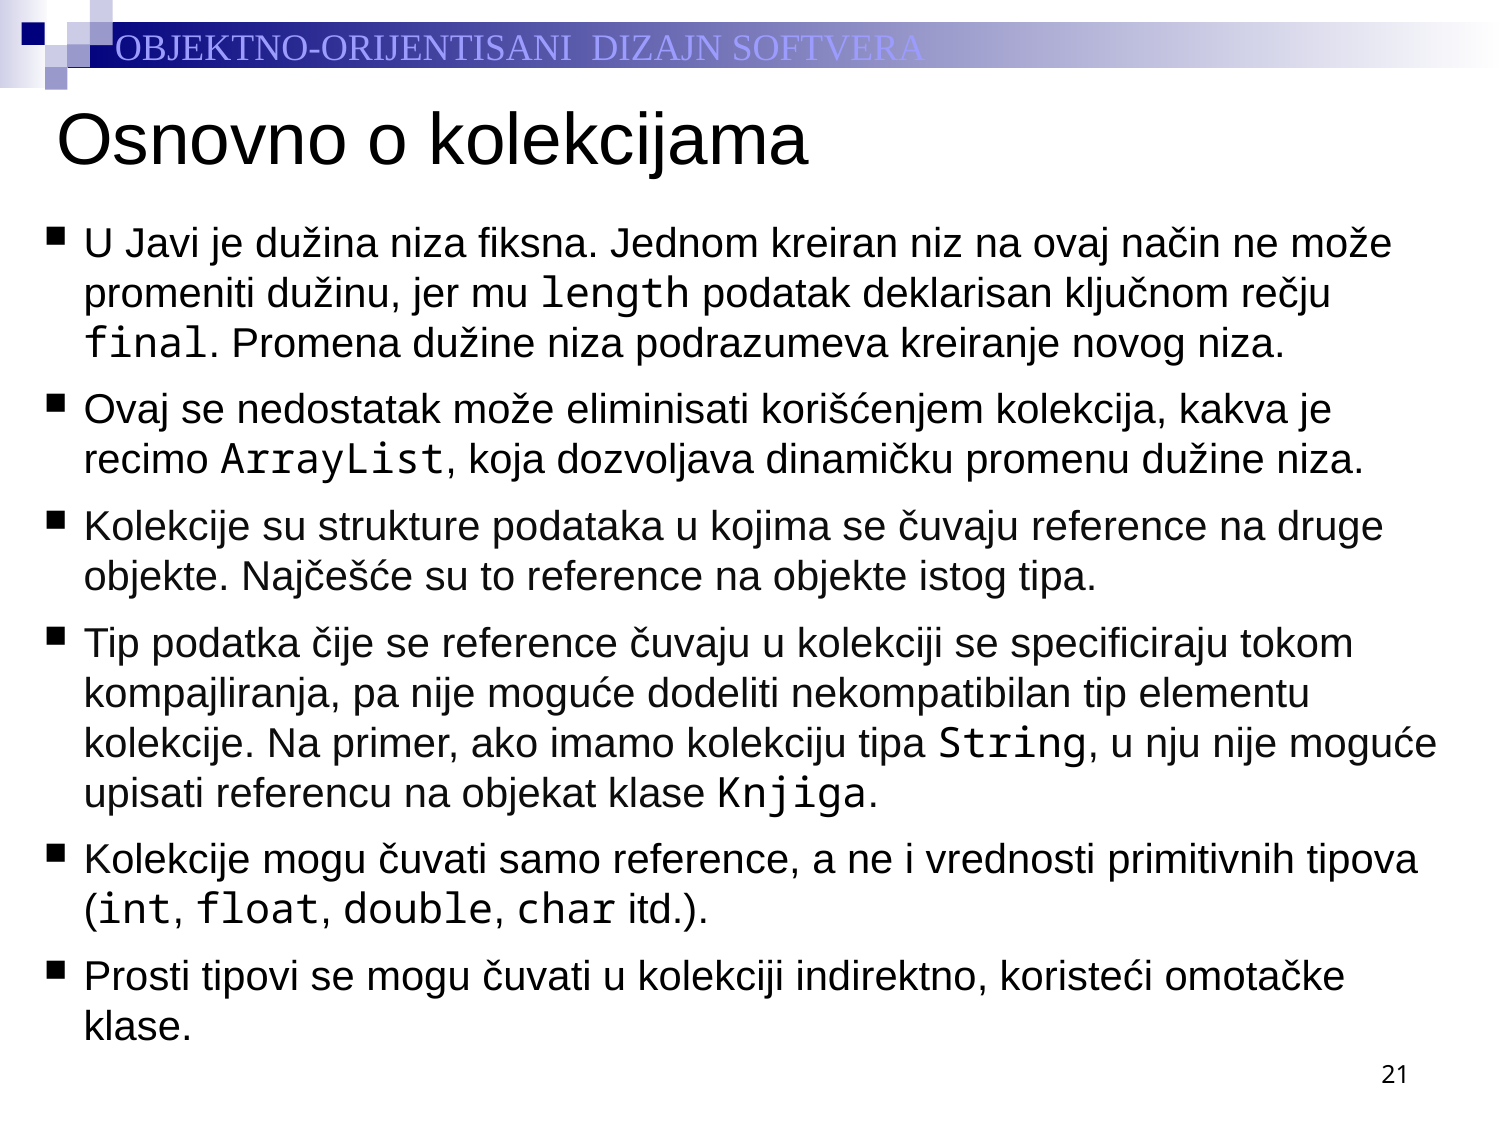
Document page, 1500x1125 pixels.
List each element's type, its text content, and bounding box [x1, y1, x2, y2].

text_box U Javi je dužina niza fiksna. Jednom kreiran niz na ovaj način ne može promeniti dužinu, jer mu length podatak deklarisan ključnom rečju final. Promena dužine niza podrazumeva kreiranje novog niza. Ovaj se nedostatak može eliminisati korišćenjem kolekcija, kakva je recimo ArrayList, koja dozvoljava dinamičku promenu dužine niza. Kolekcije su strukture podataka u kojima se čuvaju reference na druge objekte. Najčešće su to reference na objekte istog tipa. Tip podatka čije se reference čuvaju u kolekciji se specificiraju tokom kompajliranja, pa nije moguće dodeliti nekompatibilan tip elementu kolekcije. Na primer, ako imamo kolekciju tipa String, u nju nije moguće upisati referencu na objekat klase Knjiga. Kolekcije mogu čuvati samo reference, a ne i vrednosti primitivnih tipova (int, float, double, char itd.). Prosti tipovi se mogu čuvati u kolekciji indirektno, koristeći omotačke klase. [29, 208, 1471, 1057]
title Osnovno o kolekcijama [41, 86, 869, 185]
slide_number 21 [1074, 1057, 1426, 1101]
